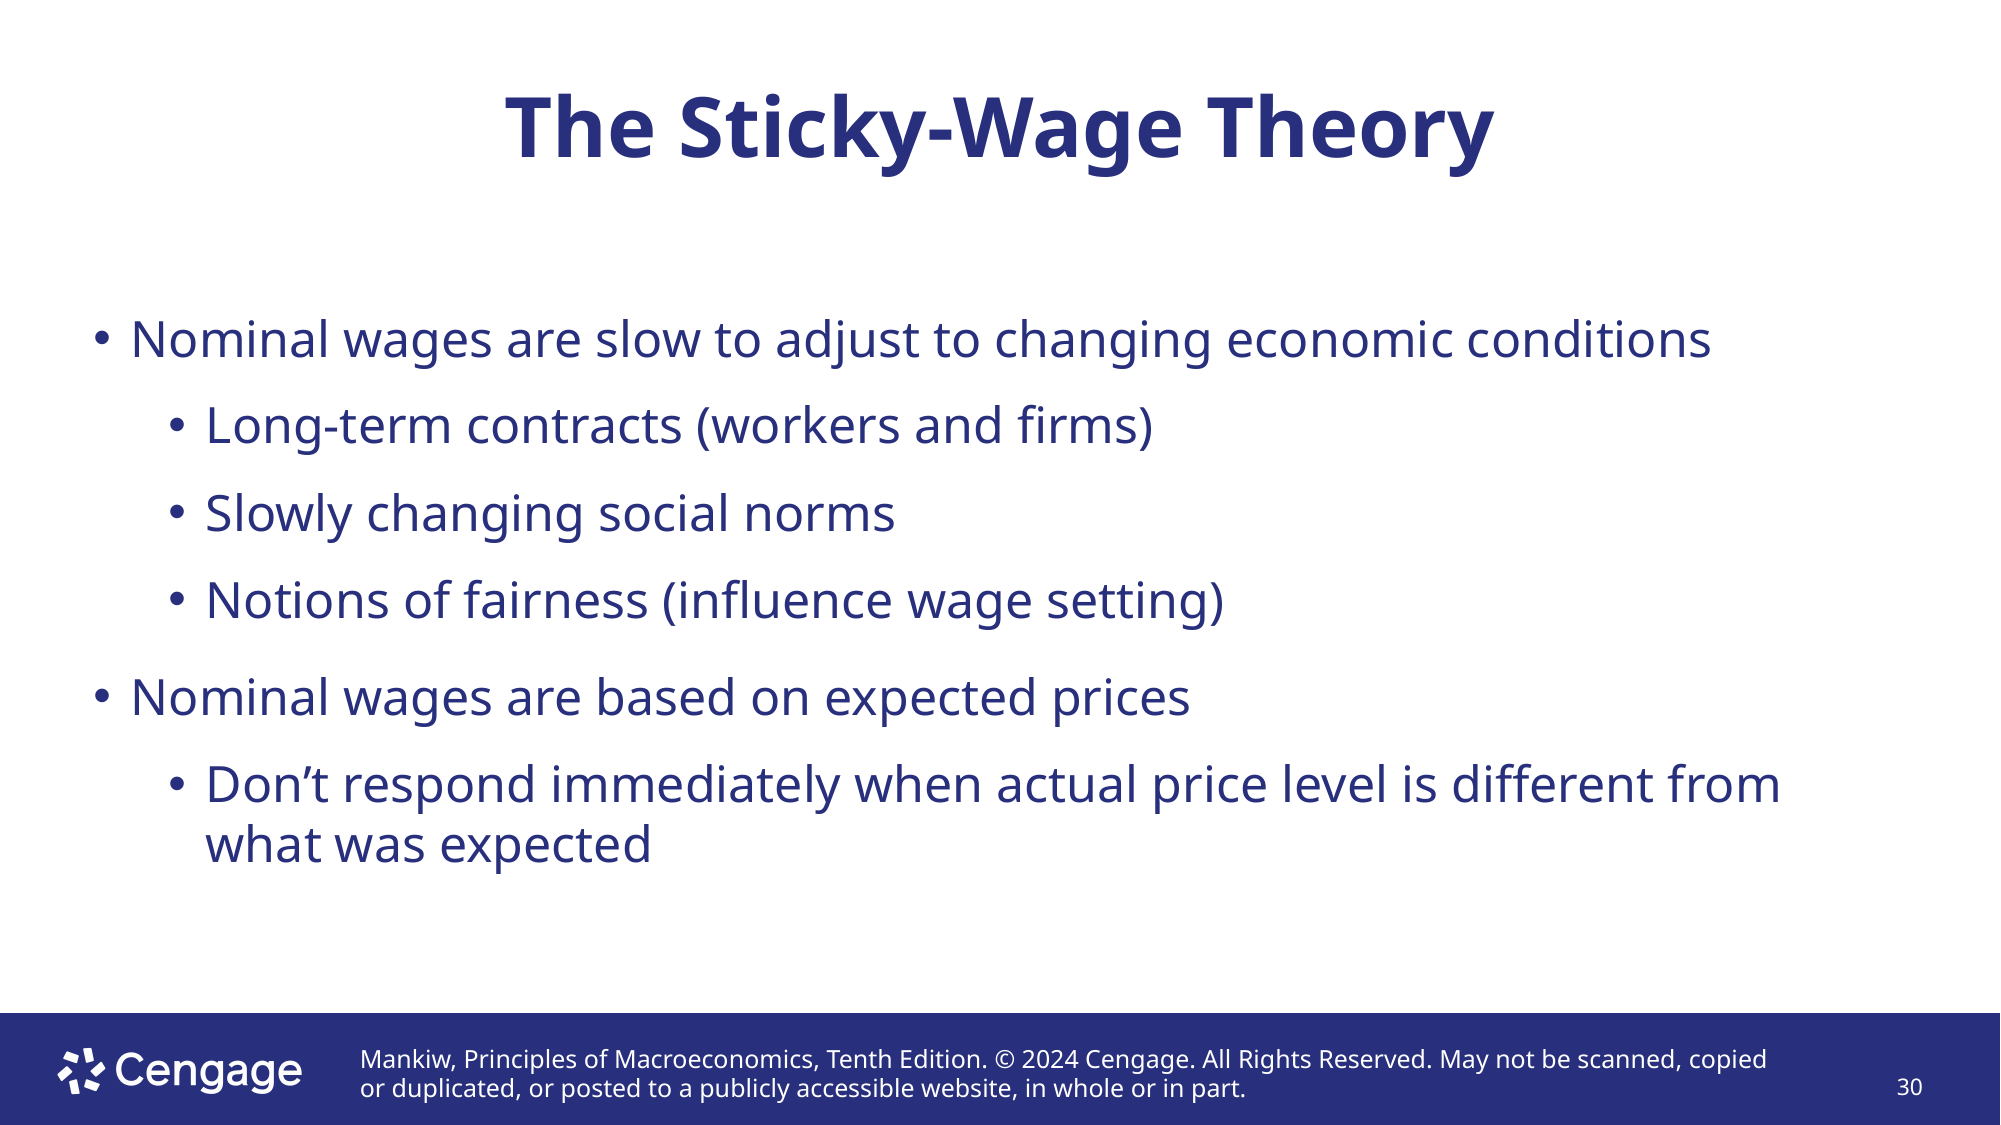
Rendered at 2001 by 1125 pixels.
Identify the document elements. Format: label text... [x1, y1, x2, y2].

list Nominal wages are slow to adjust to changing economic conditions Long-term contracts (workers and firms) Slowly changing social norms Notions of fairness (influence wage setting) Nominal wages are based on expected prices Don’t respond immediately when actual price level is different from what was expected [78, 299, 1923, 1014]
title The Sticky-Wage Theory [78, 77, 1923, 278]
picture [30, 1020, 329, 1122]
